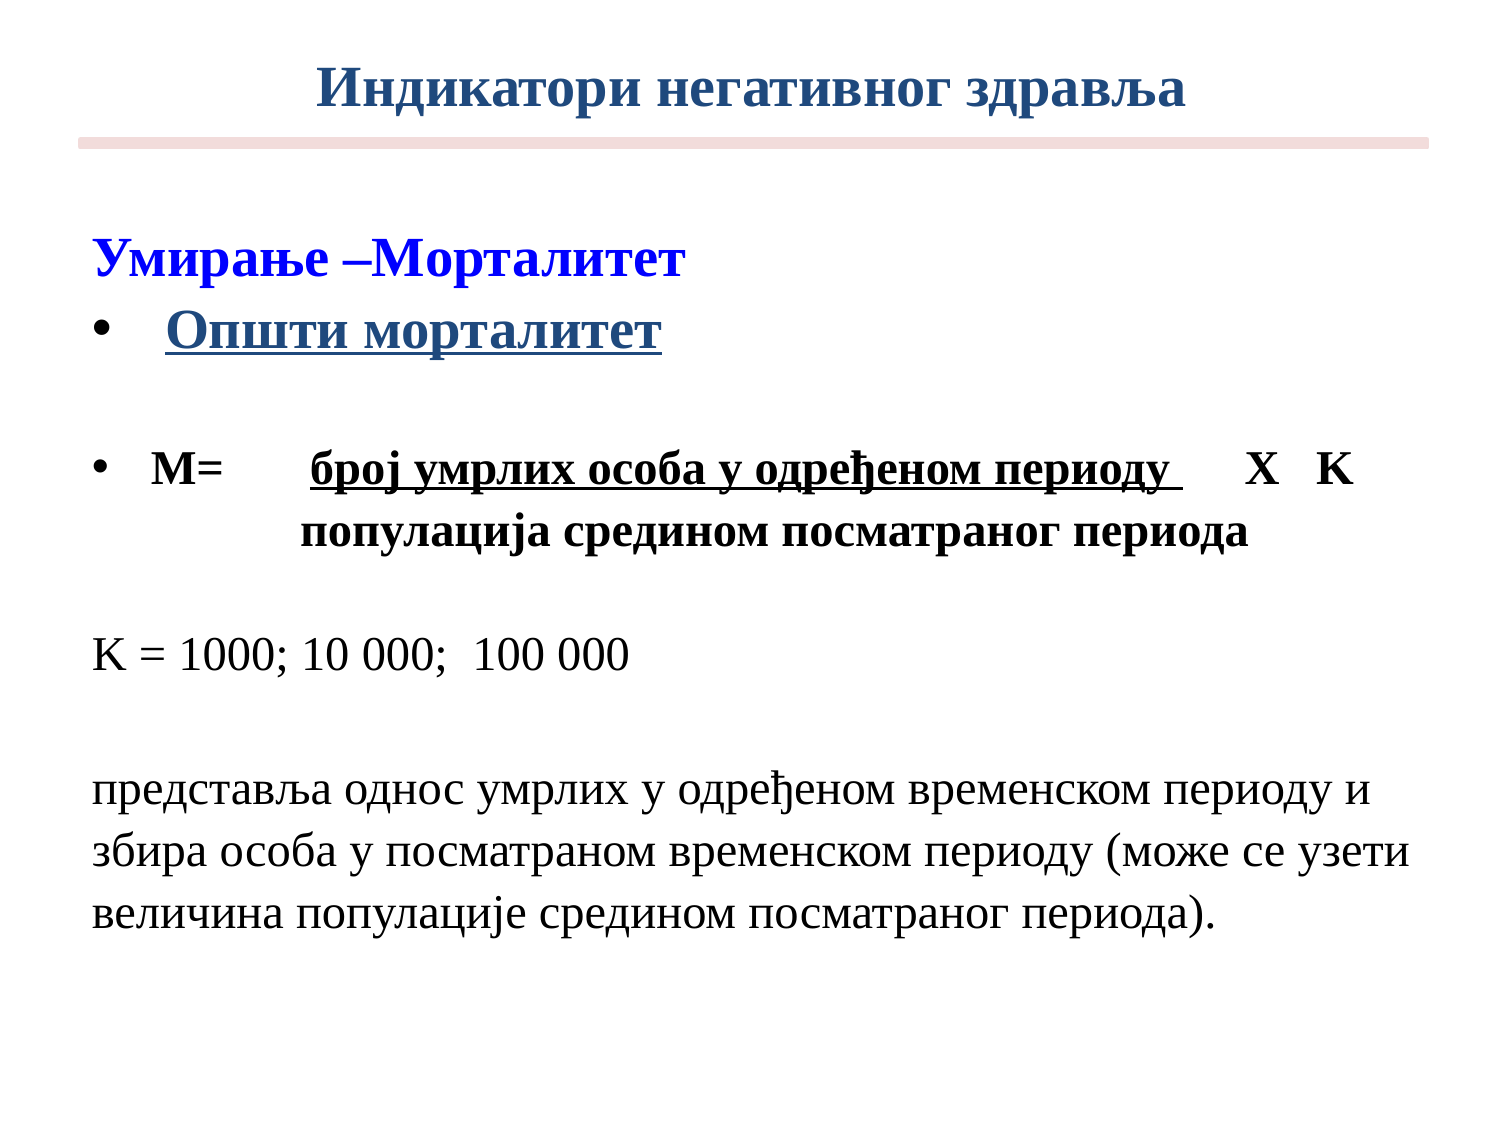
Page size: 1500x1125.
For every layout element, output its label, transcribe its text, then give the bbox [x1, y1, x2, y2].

list Умирање –Mорталитет Општи морталитет M= број умрлих особа у одређеном периоду X K популација средином посматраног периода K = 1000; 10 000; 100 000 представља однос умрлих у одређеном временском периоду и збира особа у посматраном временском периоду (може се узети величина популације средином посматраног периода). [76, 220, 1427, 963]
picture [78, 136, 1429, 149]
title Индикатори негативног здравља [76, 42, 1427, 124]
